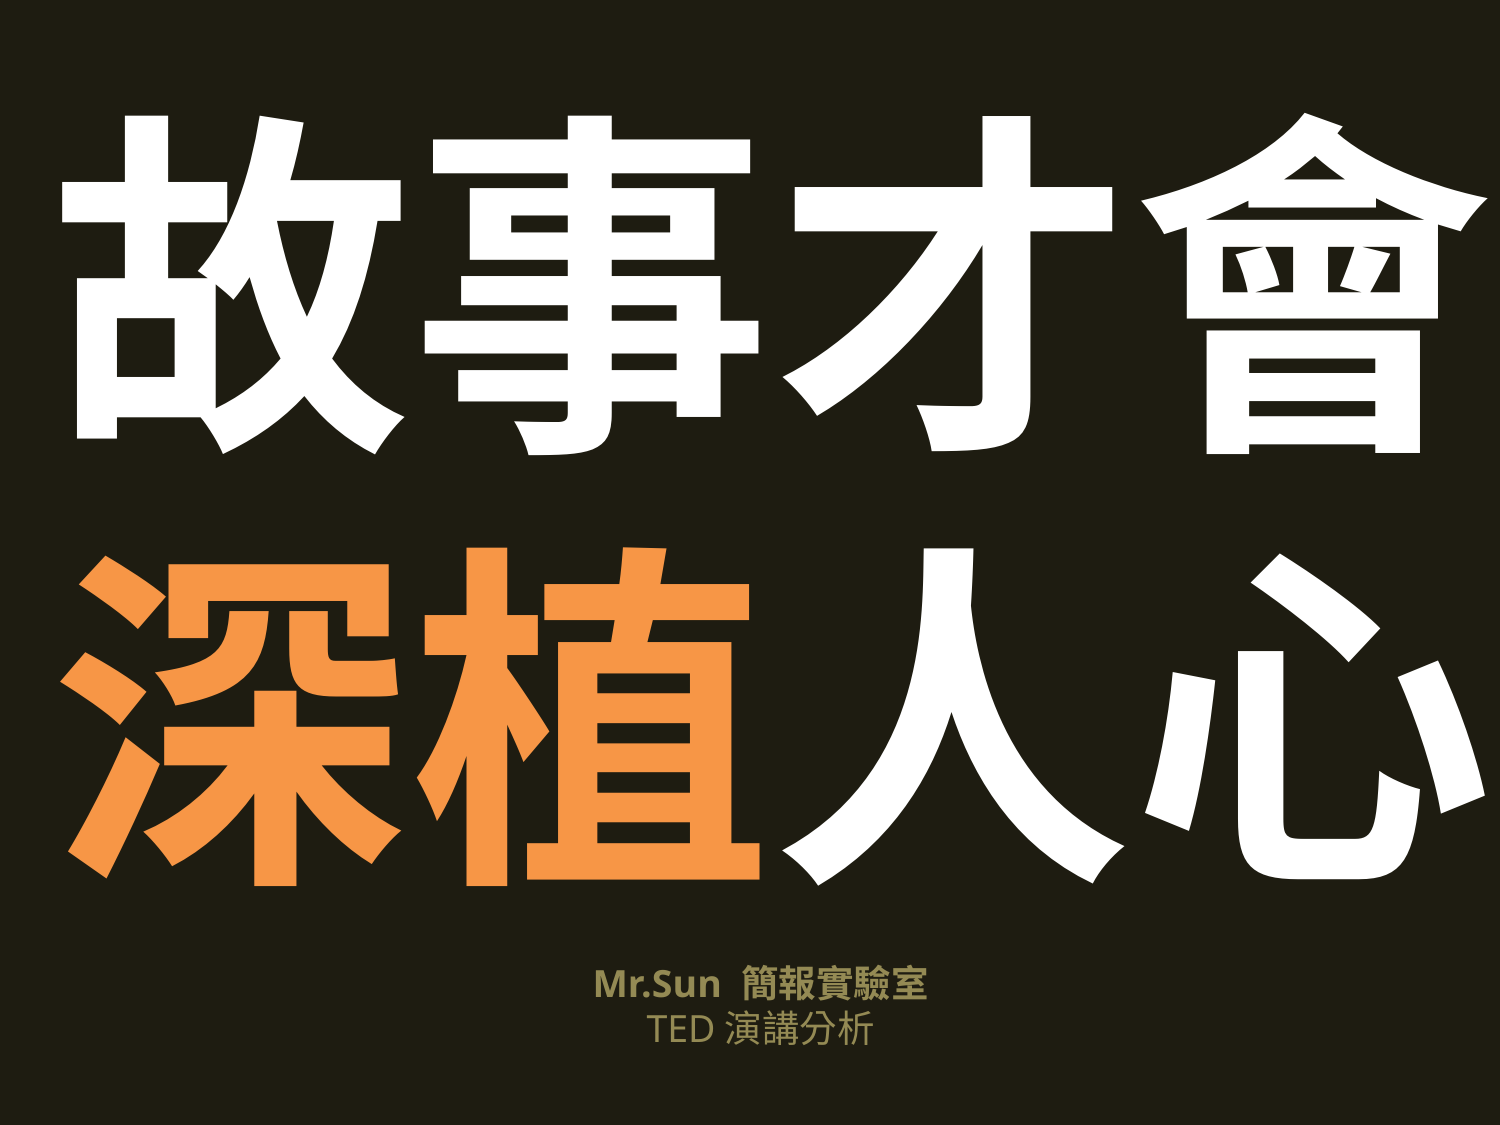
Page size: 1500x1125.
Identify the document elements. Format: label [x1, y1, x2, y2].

text_box [0, 10, 1500, 1115]
